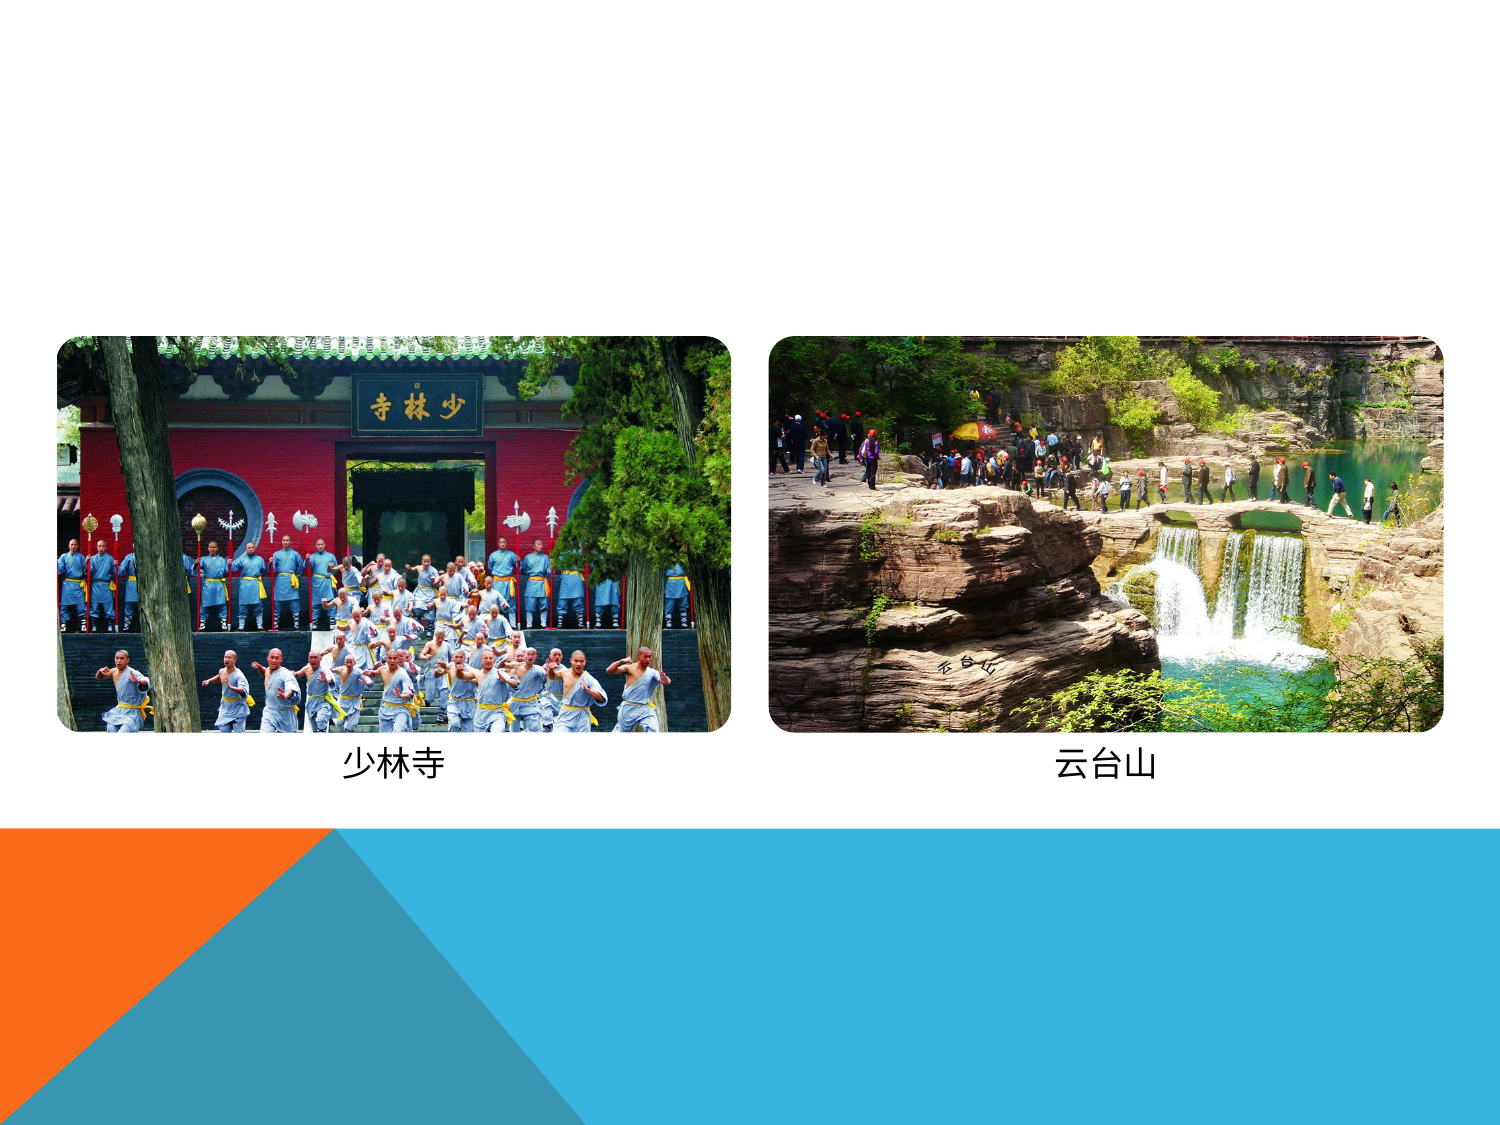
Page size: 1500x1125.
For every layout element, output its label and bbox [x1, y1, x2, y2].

text_box [55, 335, 732, 792]
text_box [768, 335, 1444, 792]
